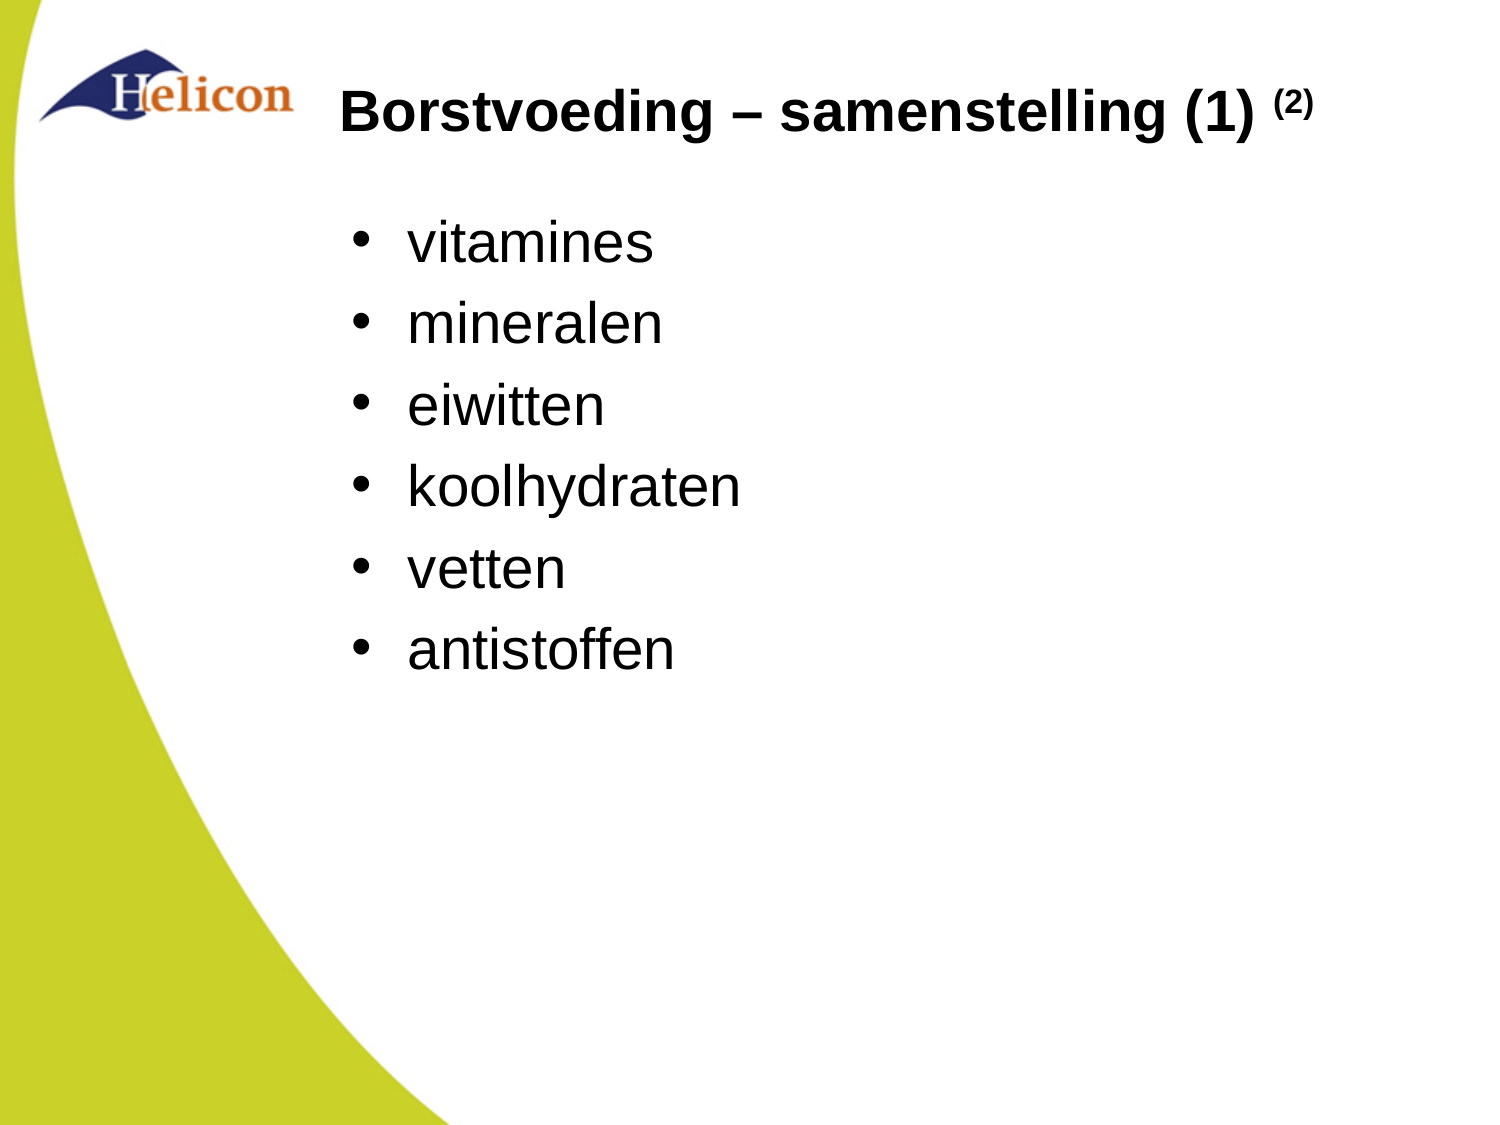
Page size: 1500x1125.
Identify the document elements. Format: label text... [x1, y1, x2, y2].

list vitamines mineralen eiwitten koolhydraten vetten antistoffen [336, 196, 1425, 1005]
picture [0, 0, 1500, 1125]
title Borstvoeding – samenstelling (1) (2) [324, 54, 1415, 161]
